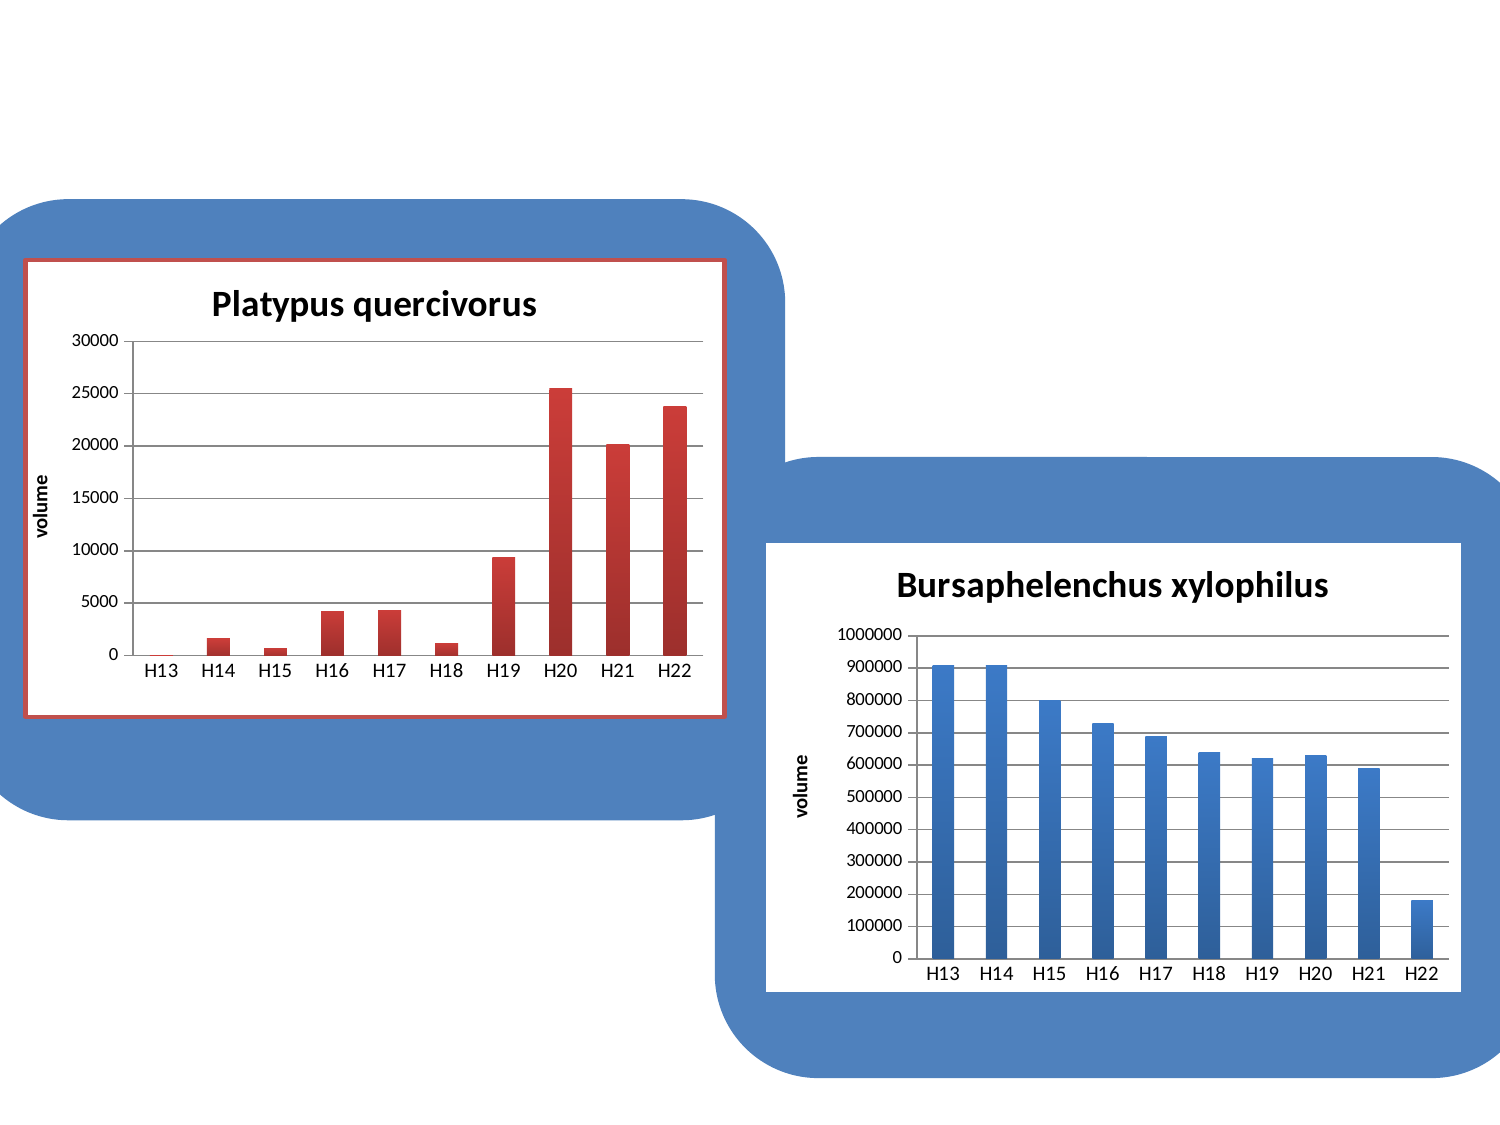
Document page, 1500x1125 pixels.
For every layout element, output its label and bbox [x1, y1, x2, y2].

chart [761, 538, 1465, 997]
chart [23, 257, 727, 719]
text_box [0, 197, 788, 823]
text_box [712, 454, 1500, 1081]
